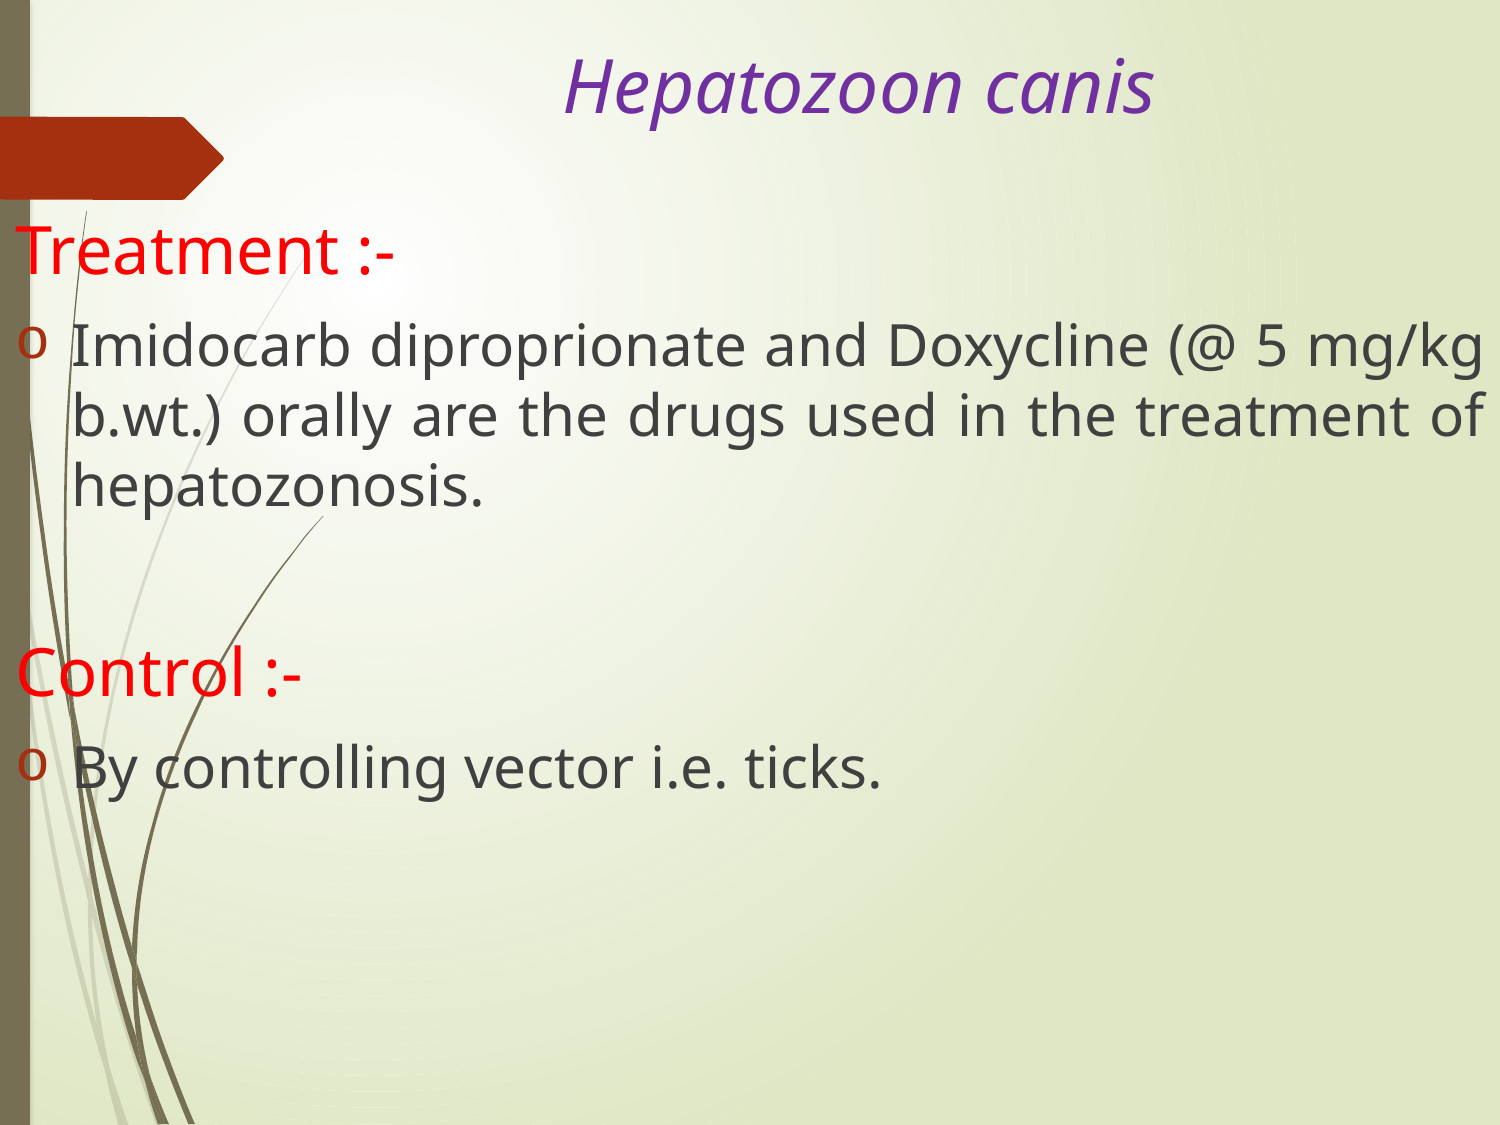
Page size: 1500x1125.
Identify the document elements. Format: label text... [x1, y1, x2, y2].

list Treatment :- Imidocarb diproprionate and Doxycline (@ 5 mg/kg b.wt.) orally are the drugs used in the treatment of hepatozonosis. Control :- By controlling vector i.e. ticks. [0, 200, 1500, 1125]
title Hepatozoon canis [319, 30, 1400, 173]
